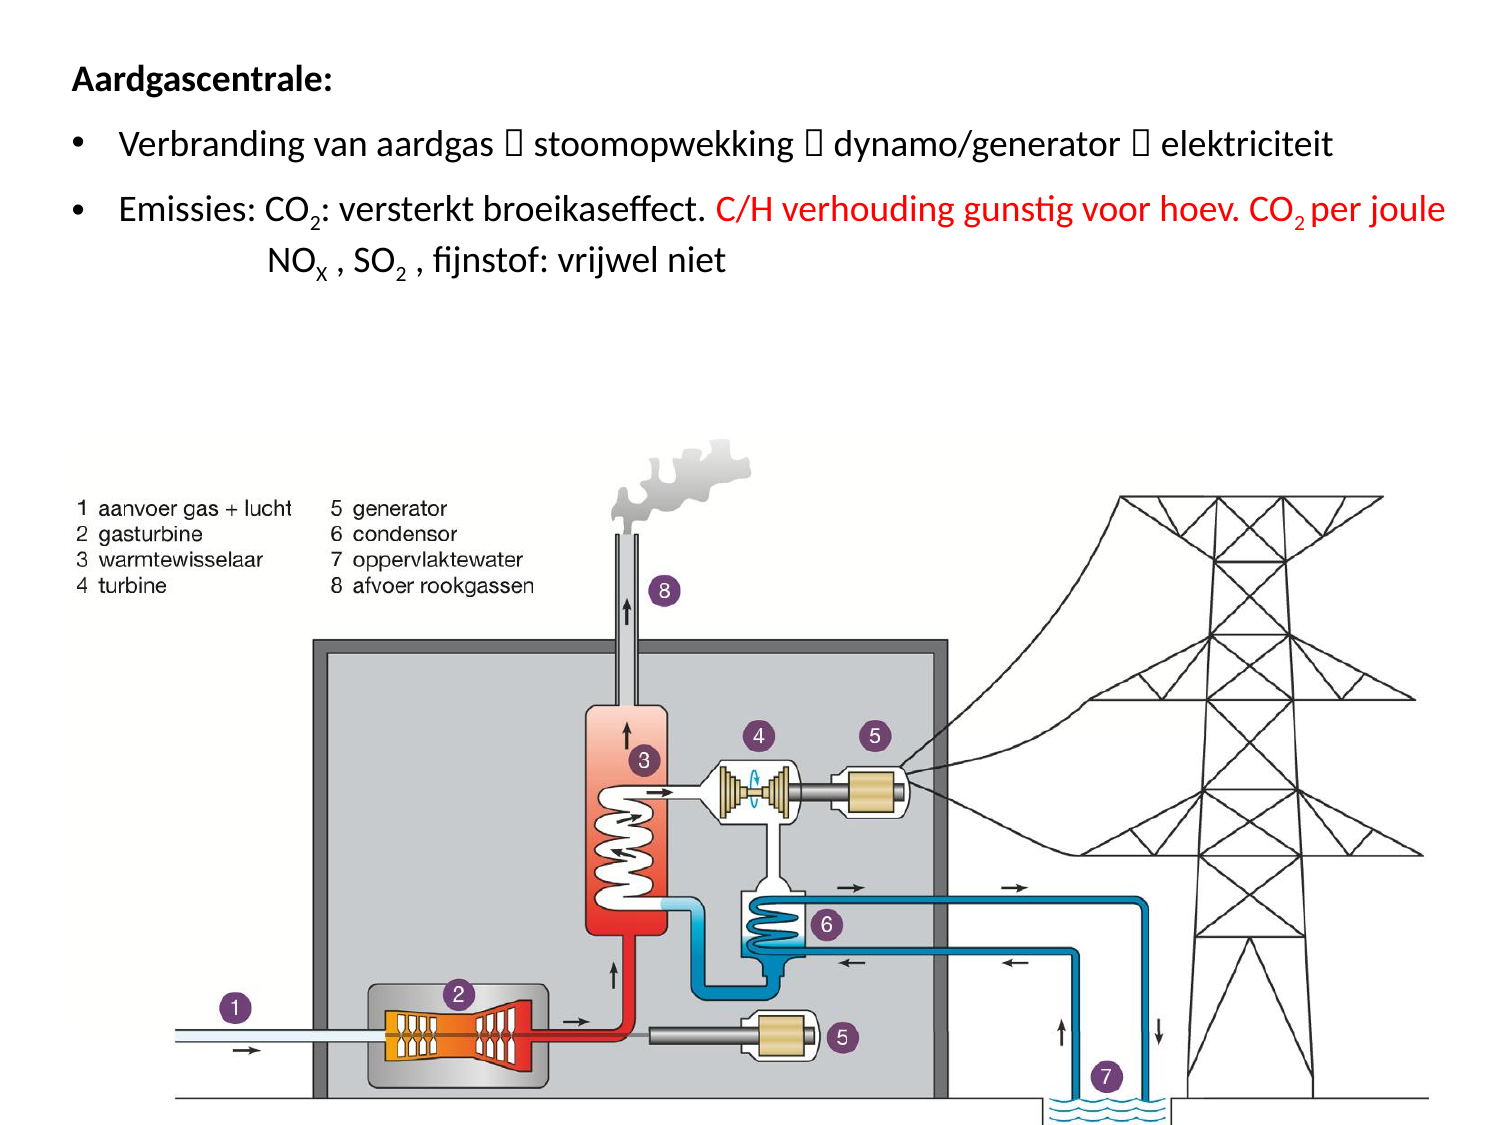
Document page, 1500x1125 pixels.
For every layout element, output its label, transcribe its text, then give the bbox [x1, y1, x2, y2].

picture [68, 419, 1432, 1125]
text_box Aardgascentrale: Verbranding van aardgas  stoomopwekking  dynamo/generator  elektriciteit Emissies: CO2: versterkt broeikaseffect. C/H verhouding gunstig voor hoev. CO2 per joule NOX , SO2 , fijnstof: vrijwel niet [56, 46, 1489, 314]
